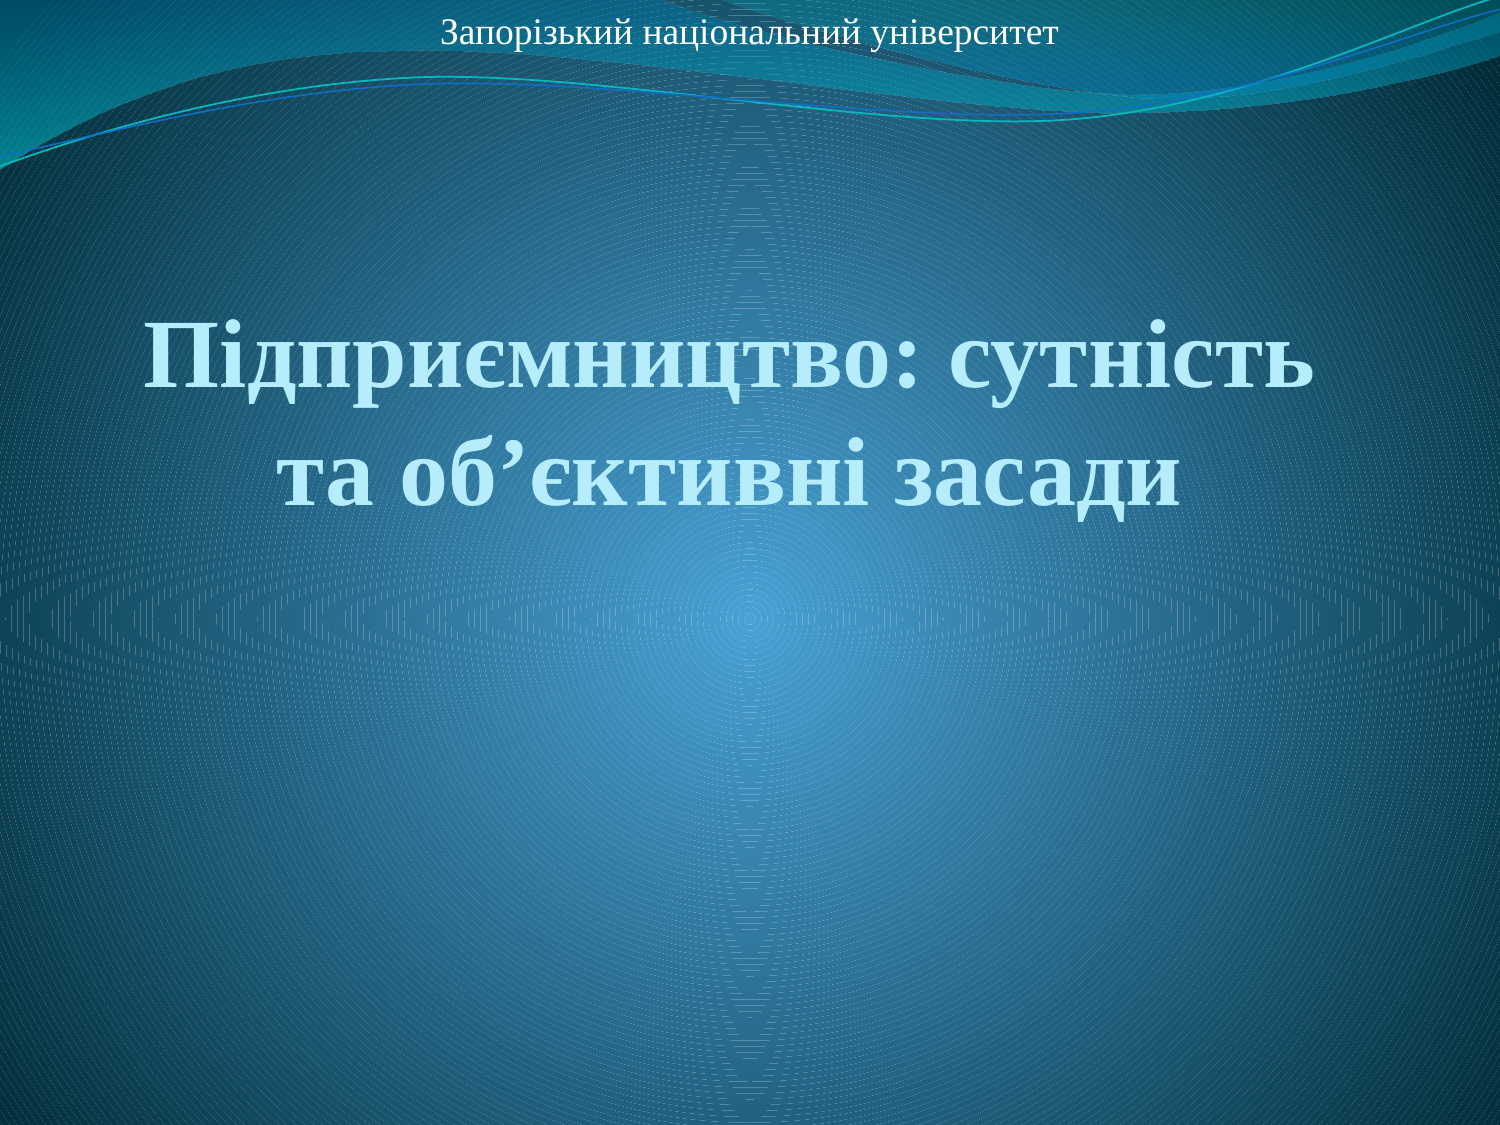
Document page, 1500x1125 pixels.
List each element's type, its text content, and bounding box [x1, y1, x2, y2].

title Підприємництво: сутність та об’єктивні засади [87, 224, 1376, 525]
text_box [74, 987, 1413, 1048]
text_box Запорізький національний університет [0, 0, 1500, 60]
